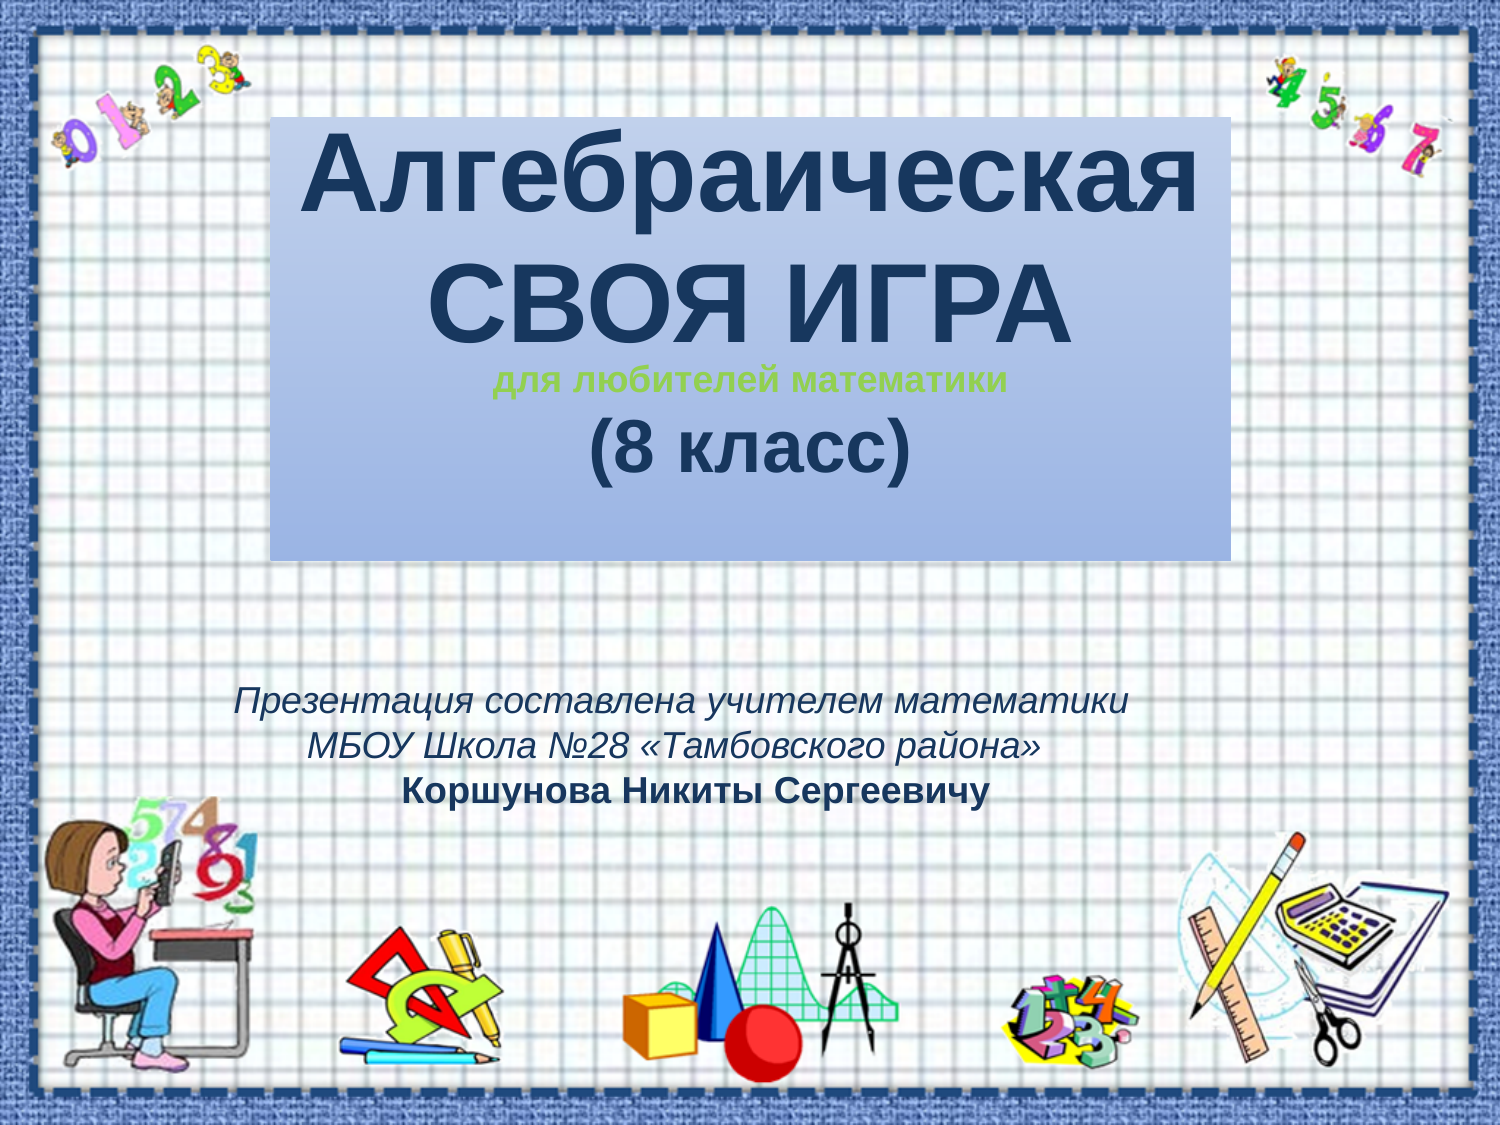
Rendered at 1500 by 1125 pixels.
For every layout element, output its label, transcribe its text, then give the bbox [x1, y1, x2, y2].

subtitle Алгебраическая СВОЯ ИГРА для любителей математики (8 класс) [270, 117, 1231, 561]
text_box Презентация составлена учителем математики МБОУ Школа №28 «Тамбовского района» Коршунова Никиты Сергеевичу [218, 668, 1329, 819]
picture [0, 0, 1500, 1125]
